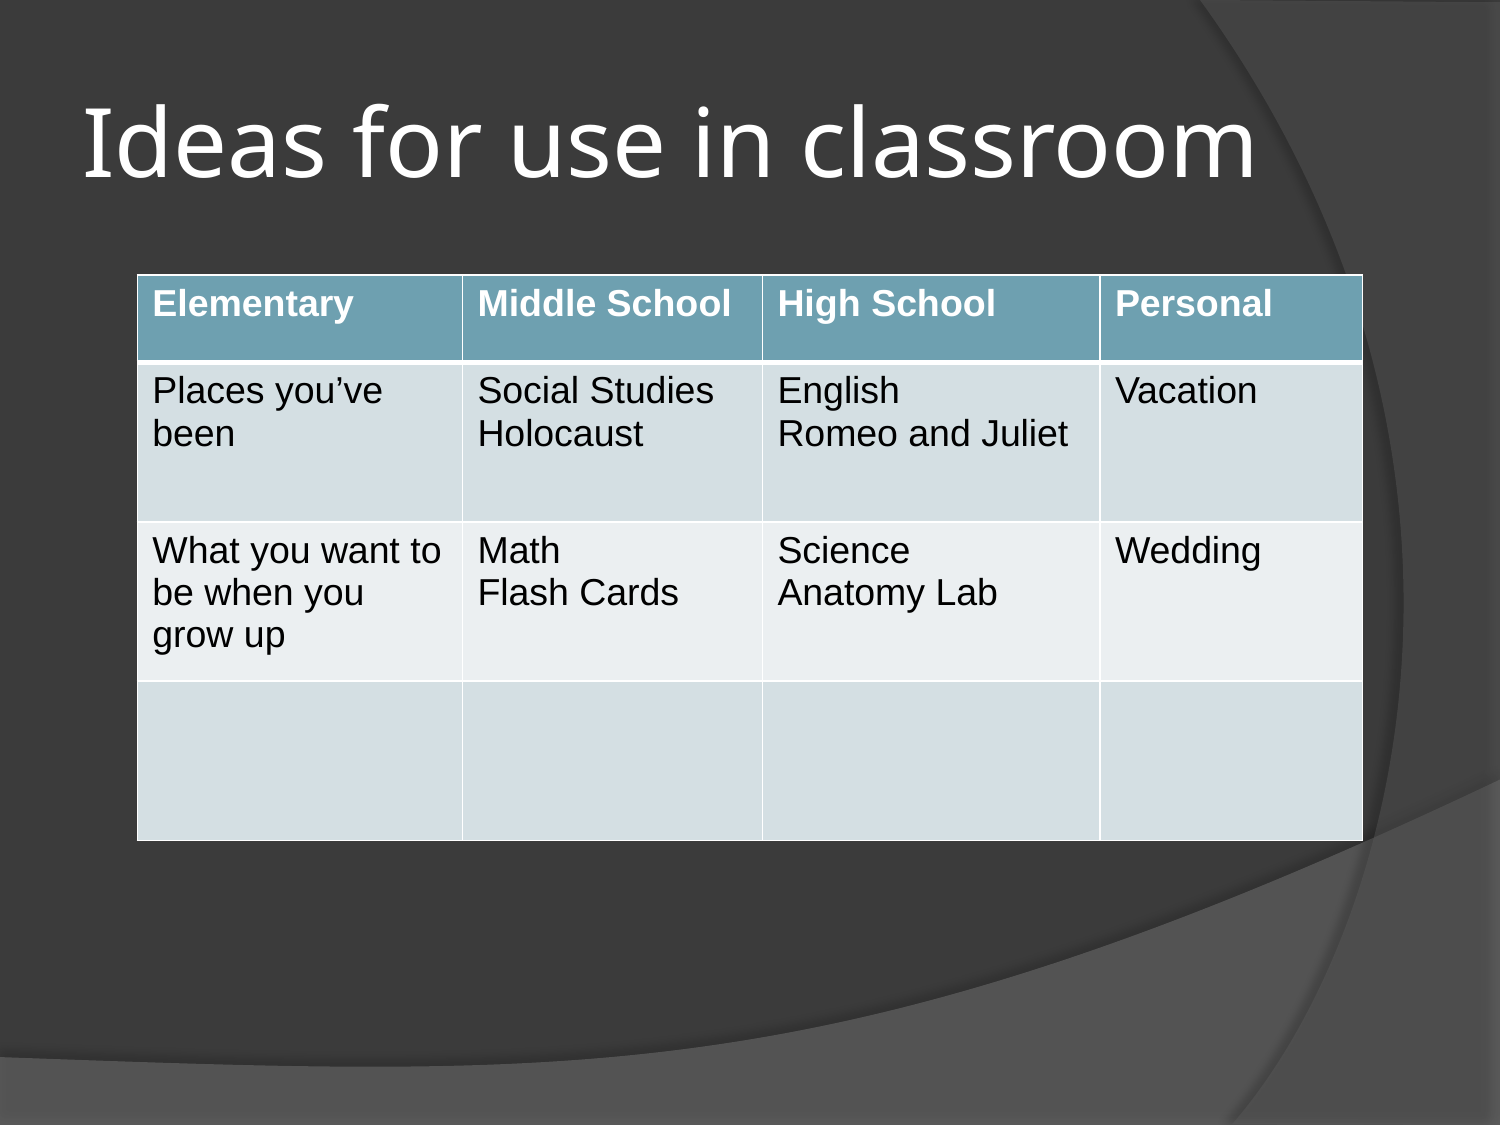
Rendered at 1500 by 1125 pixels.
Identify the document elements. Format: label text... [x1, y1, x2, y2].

table_cell [463, 682, 762, 840]
table_cell [1101, 682, 1362, 840]
table_cell Vacation [1101, 365, 1362, 521]
table_cell [138, 682, 462, 840]
table_cell Places you’ve been [138, 365, 462, 521]
table_header Elementary [138, 276, 462, 360]
table_cell English Romeo and Juliet [763, 365, 1099, 521]
table_cell Math Flash Cards [463, 523, 762, 680]
table_cell [763, 682, 1099, 840]
table_header High School [763, 276, 1099, 360]
table_cell What you want to be when you grow up [138, 523, 462, 680]
table_cell Science Anatomy Lab [763, 523, 1099, 680]
table_header Middle School [463, 276, 762, 360]
table_header Personal [1101, 276, 1362, 360]
title Ideas for use in classroom [75, 45, 1300, 233]
table_cell Wedding [1101, 523, 1362, 680]
table_cell Social Studies Holocaust [463, 365, 762, 521]
